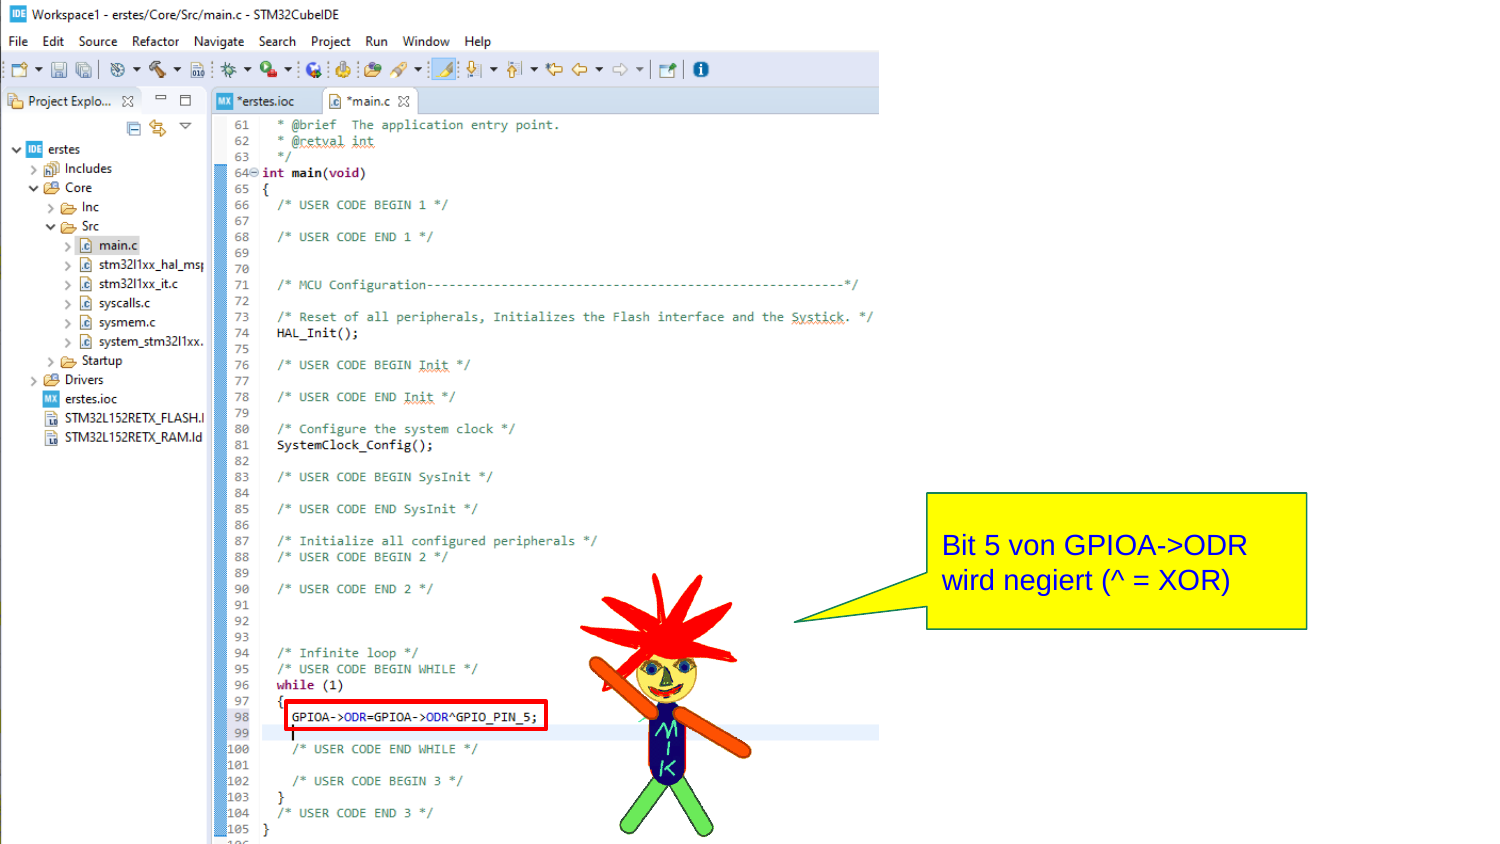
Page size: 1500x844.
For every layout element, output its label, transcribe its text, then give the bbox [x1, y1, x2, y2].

picture [0, 0, 880, 844]
text_box Bit 5 von GPIOA->ODR wird negiert (^ = XOR) [884, 492, 1307, 630]
